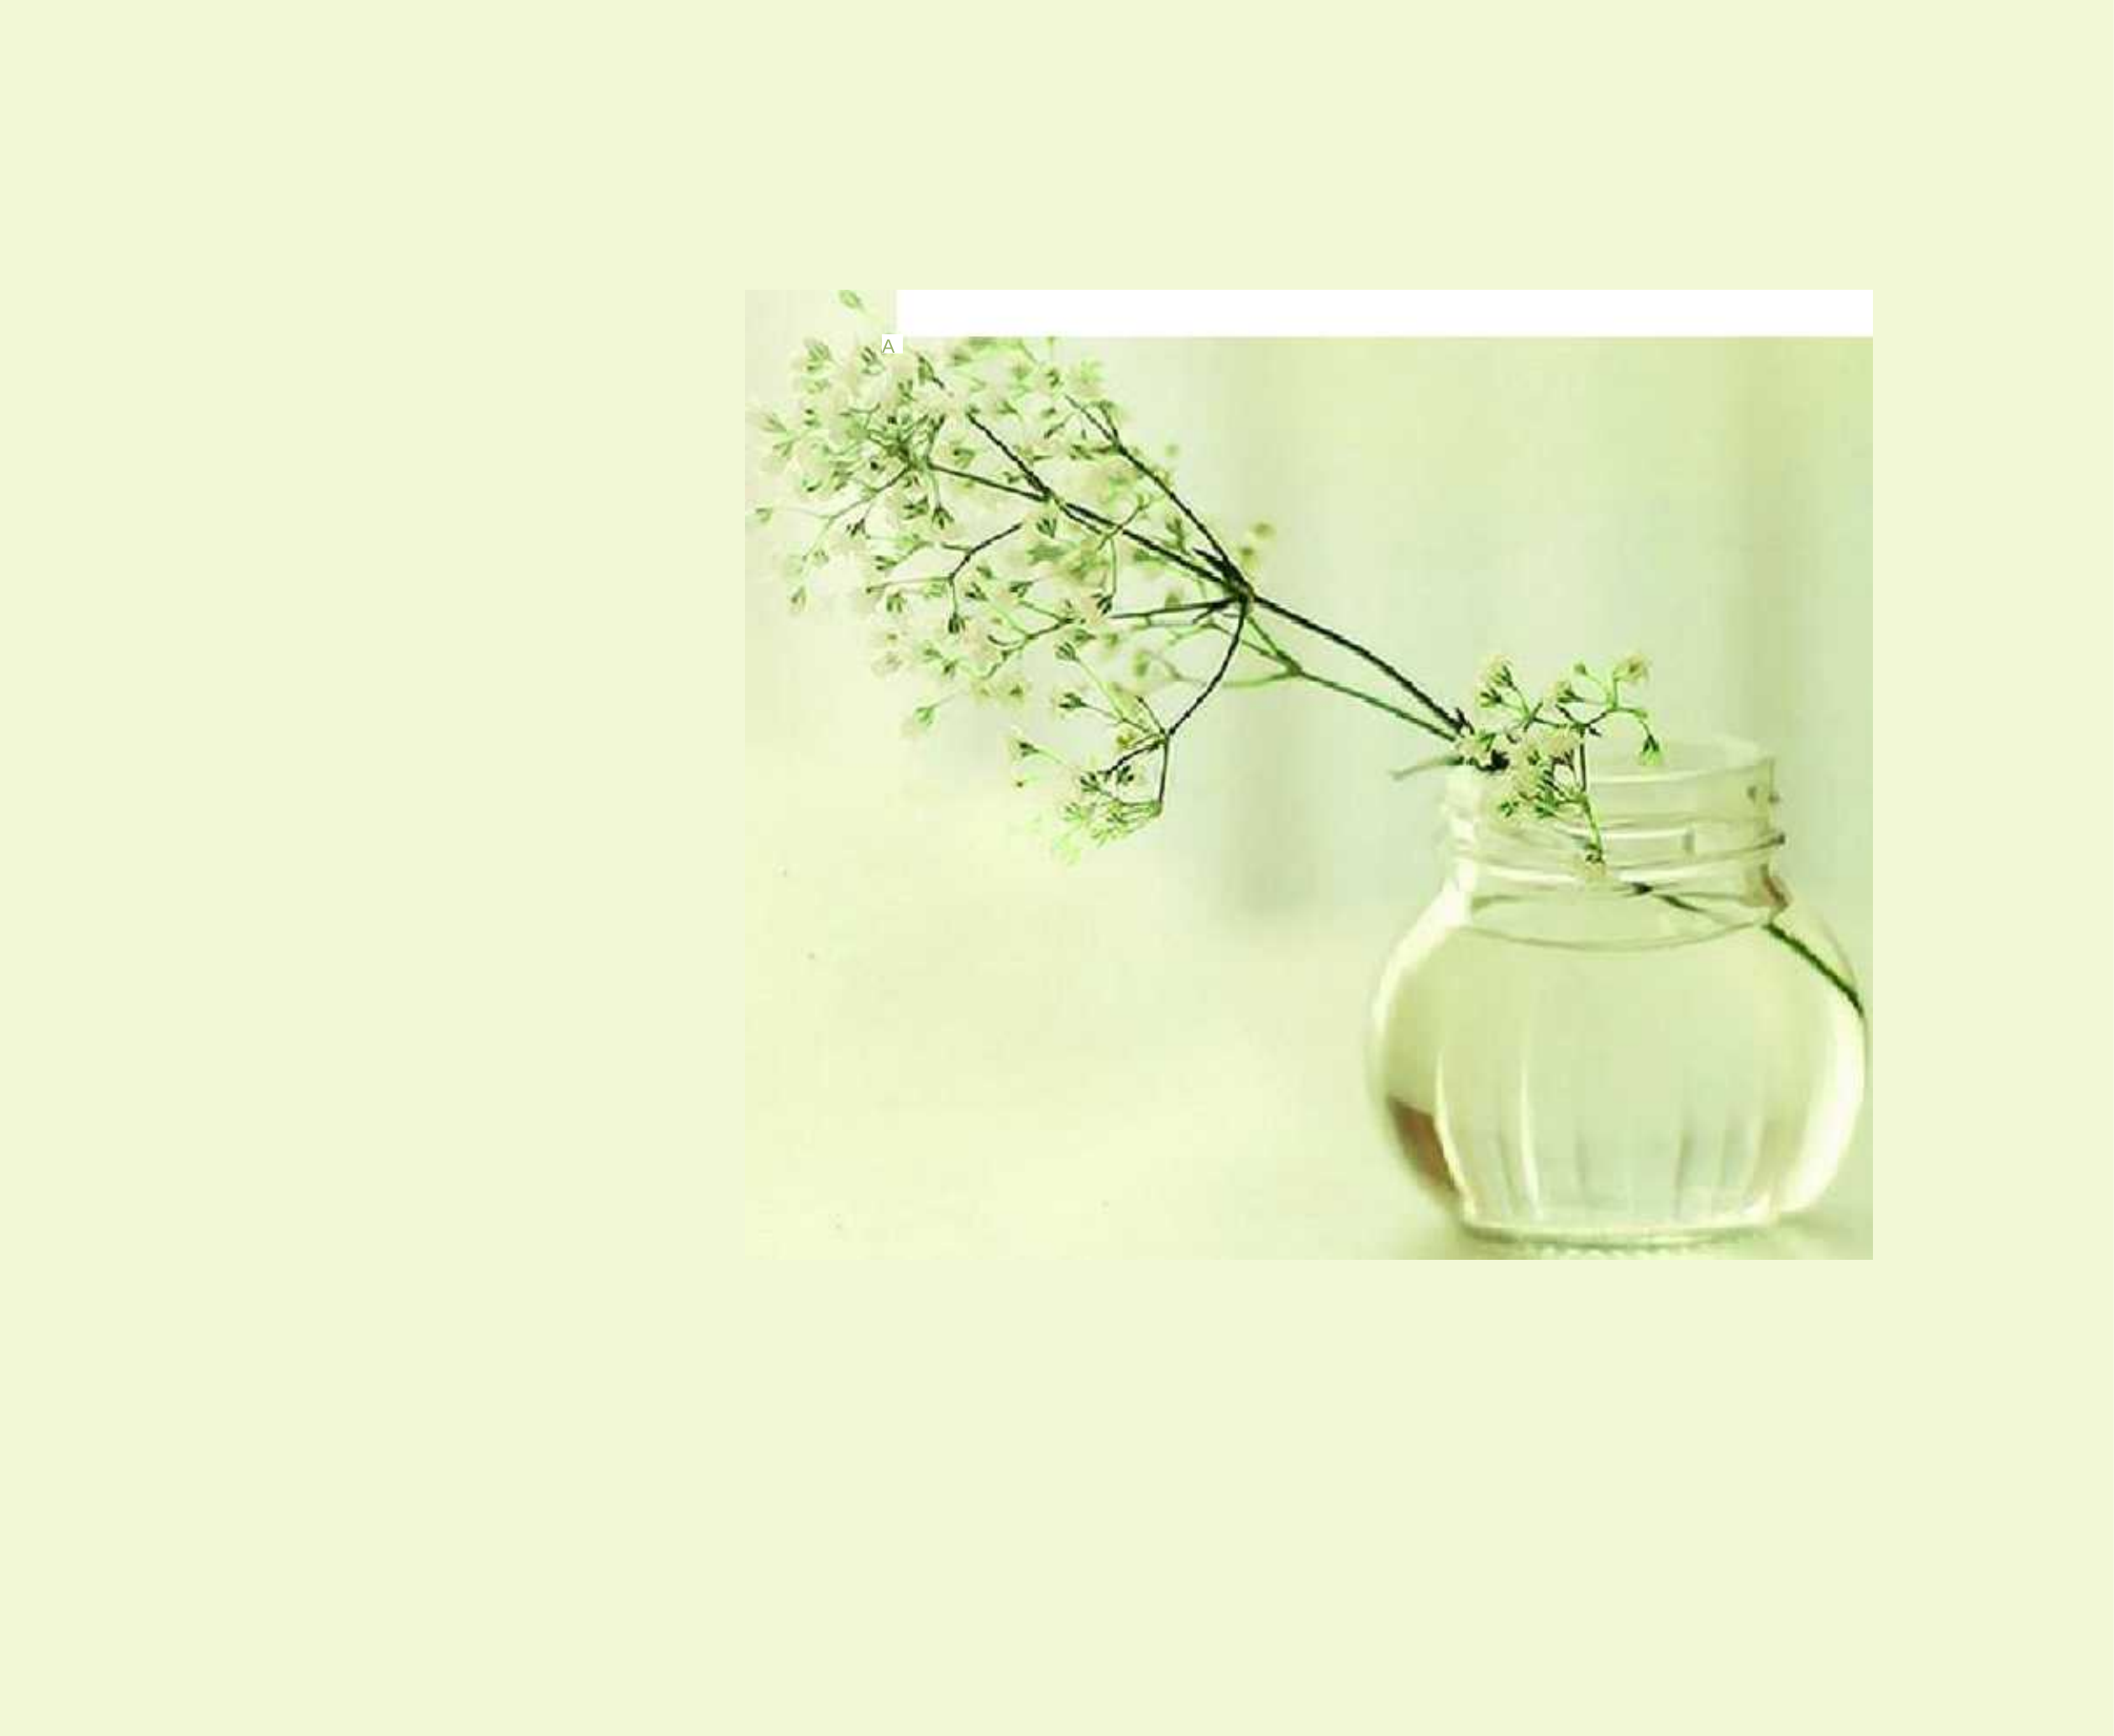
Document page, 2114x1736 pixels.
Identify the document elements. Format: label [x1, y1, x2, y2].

picture [745, 290, 1873, 1261]
